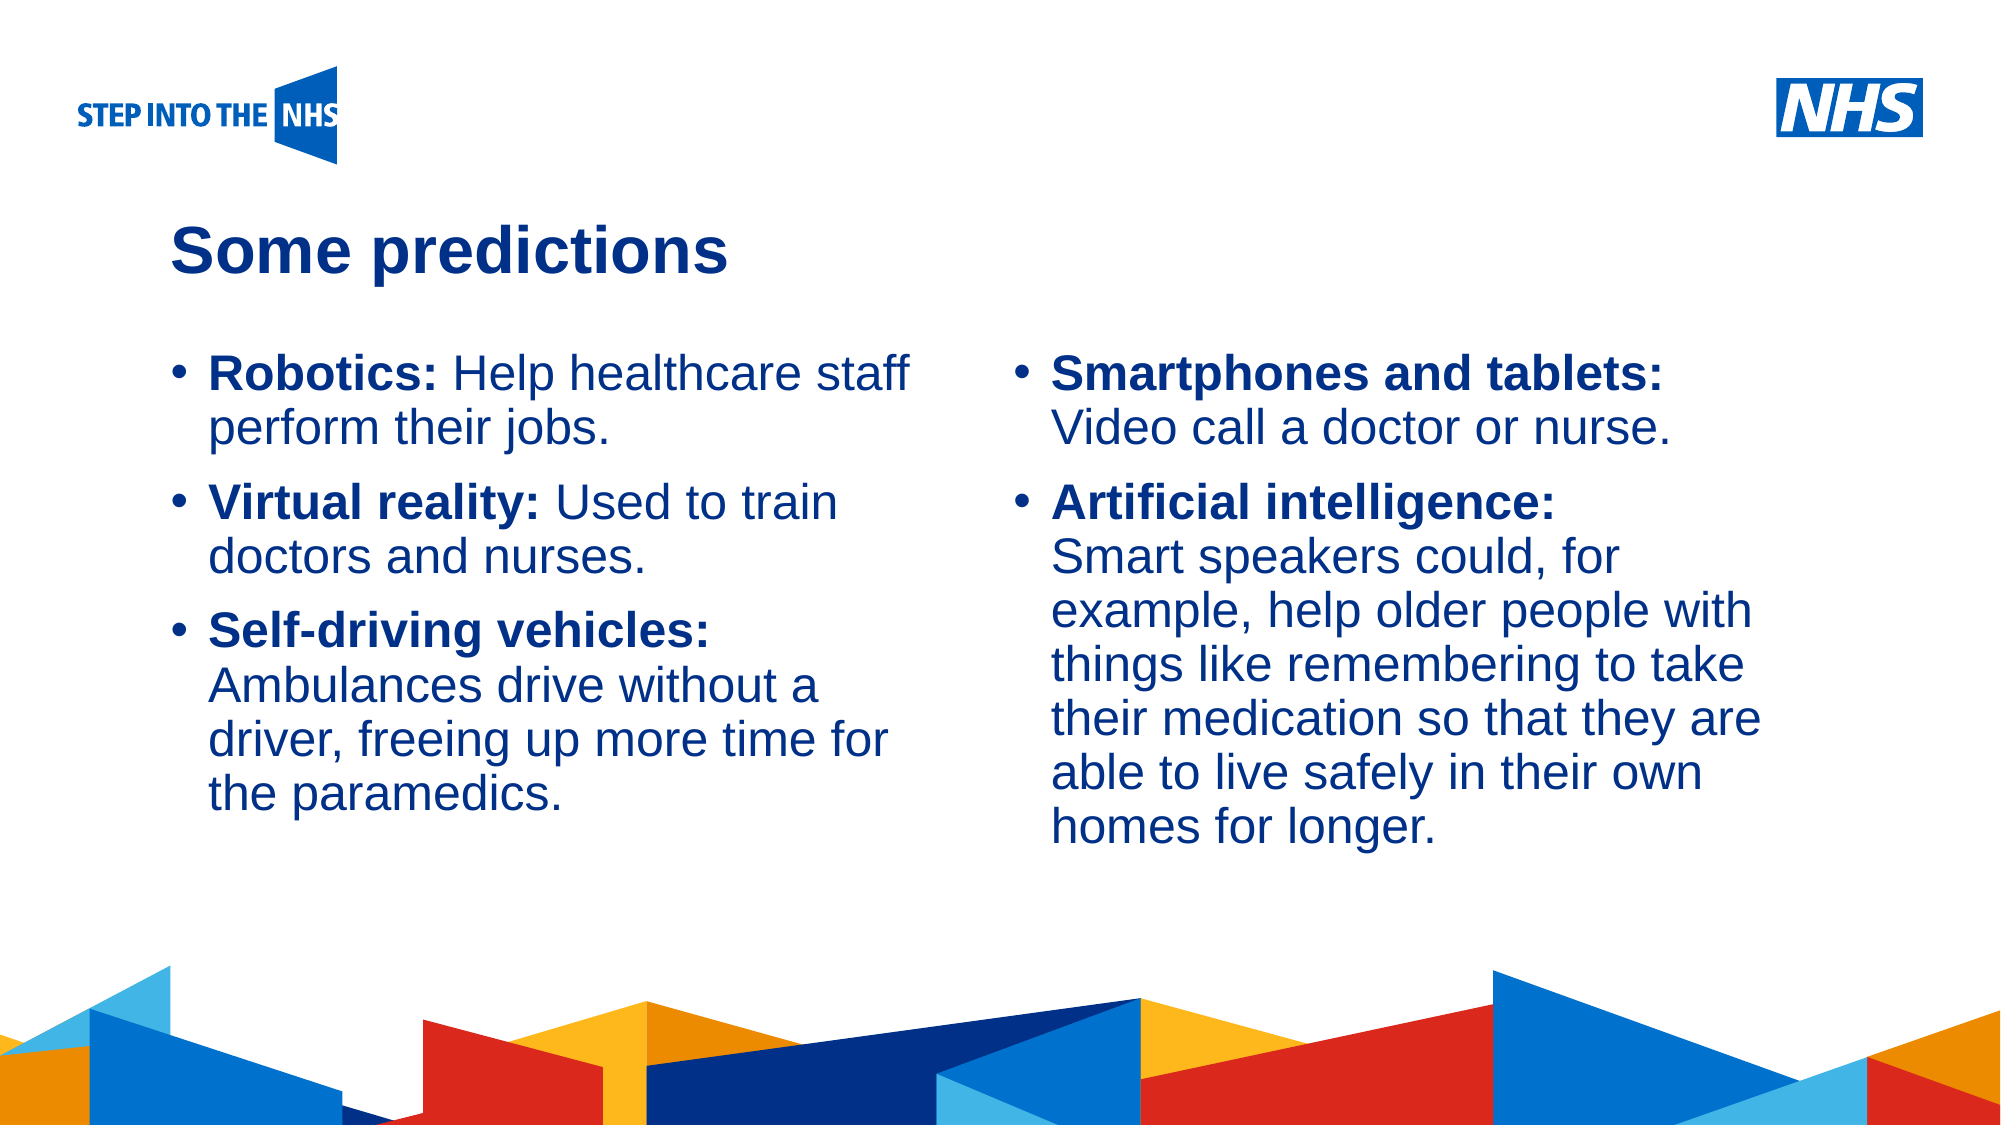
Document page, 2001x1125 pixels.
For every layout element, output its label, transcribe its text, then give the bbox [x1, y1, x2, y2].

list Smartphones and tablets: Video call a doctor or nurse. Artificial intelligence: Smart speakers could, for example, help older people with things like remembering to take their medication so that they are able to live safely in their own homes for longer. [1013, 347, 1767, 929]
list Robotics: Help healthcare staff perform their jobs. Virtual reality: Used to train doctors and nurses. Self-driving vehicles: Ambulances drive without a driver, freeing up more time for the paramedics. [170, 347, 964, 929]
title Some predictions [170, 216, 1812, 307]
